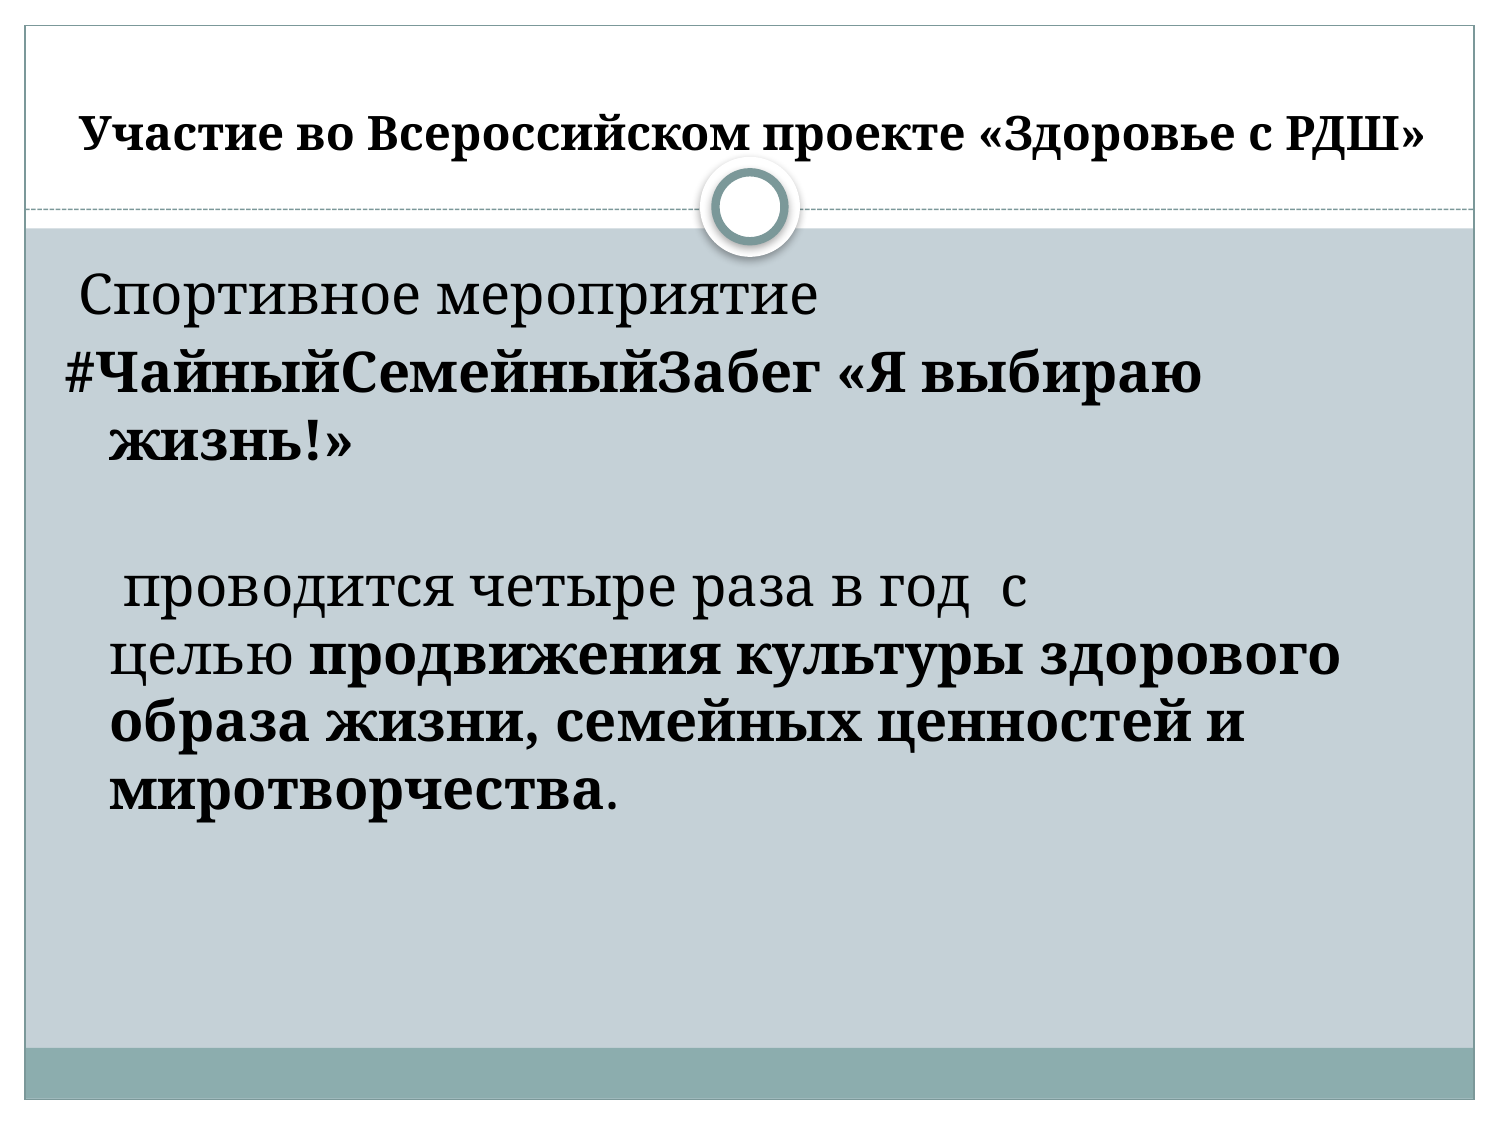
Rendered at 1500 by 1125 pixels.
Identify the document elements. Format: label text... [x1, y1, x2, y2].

list Спортивное мероприятие #ЧайныйСемейныйЗабег «Я выбираю жизнь!» проводится четыре раза в год с целью продвижения культуры здорового образа жизни, семейных ценностей и миротворчества. [49, 250, 1445, 1001]
title Участие во Всероссийском проекте «Здоровье с РДШ» [53, 42, 1454, 168]
